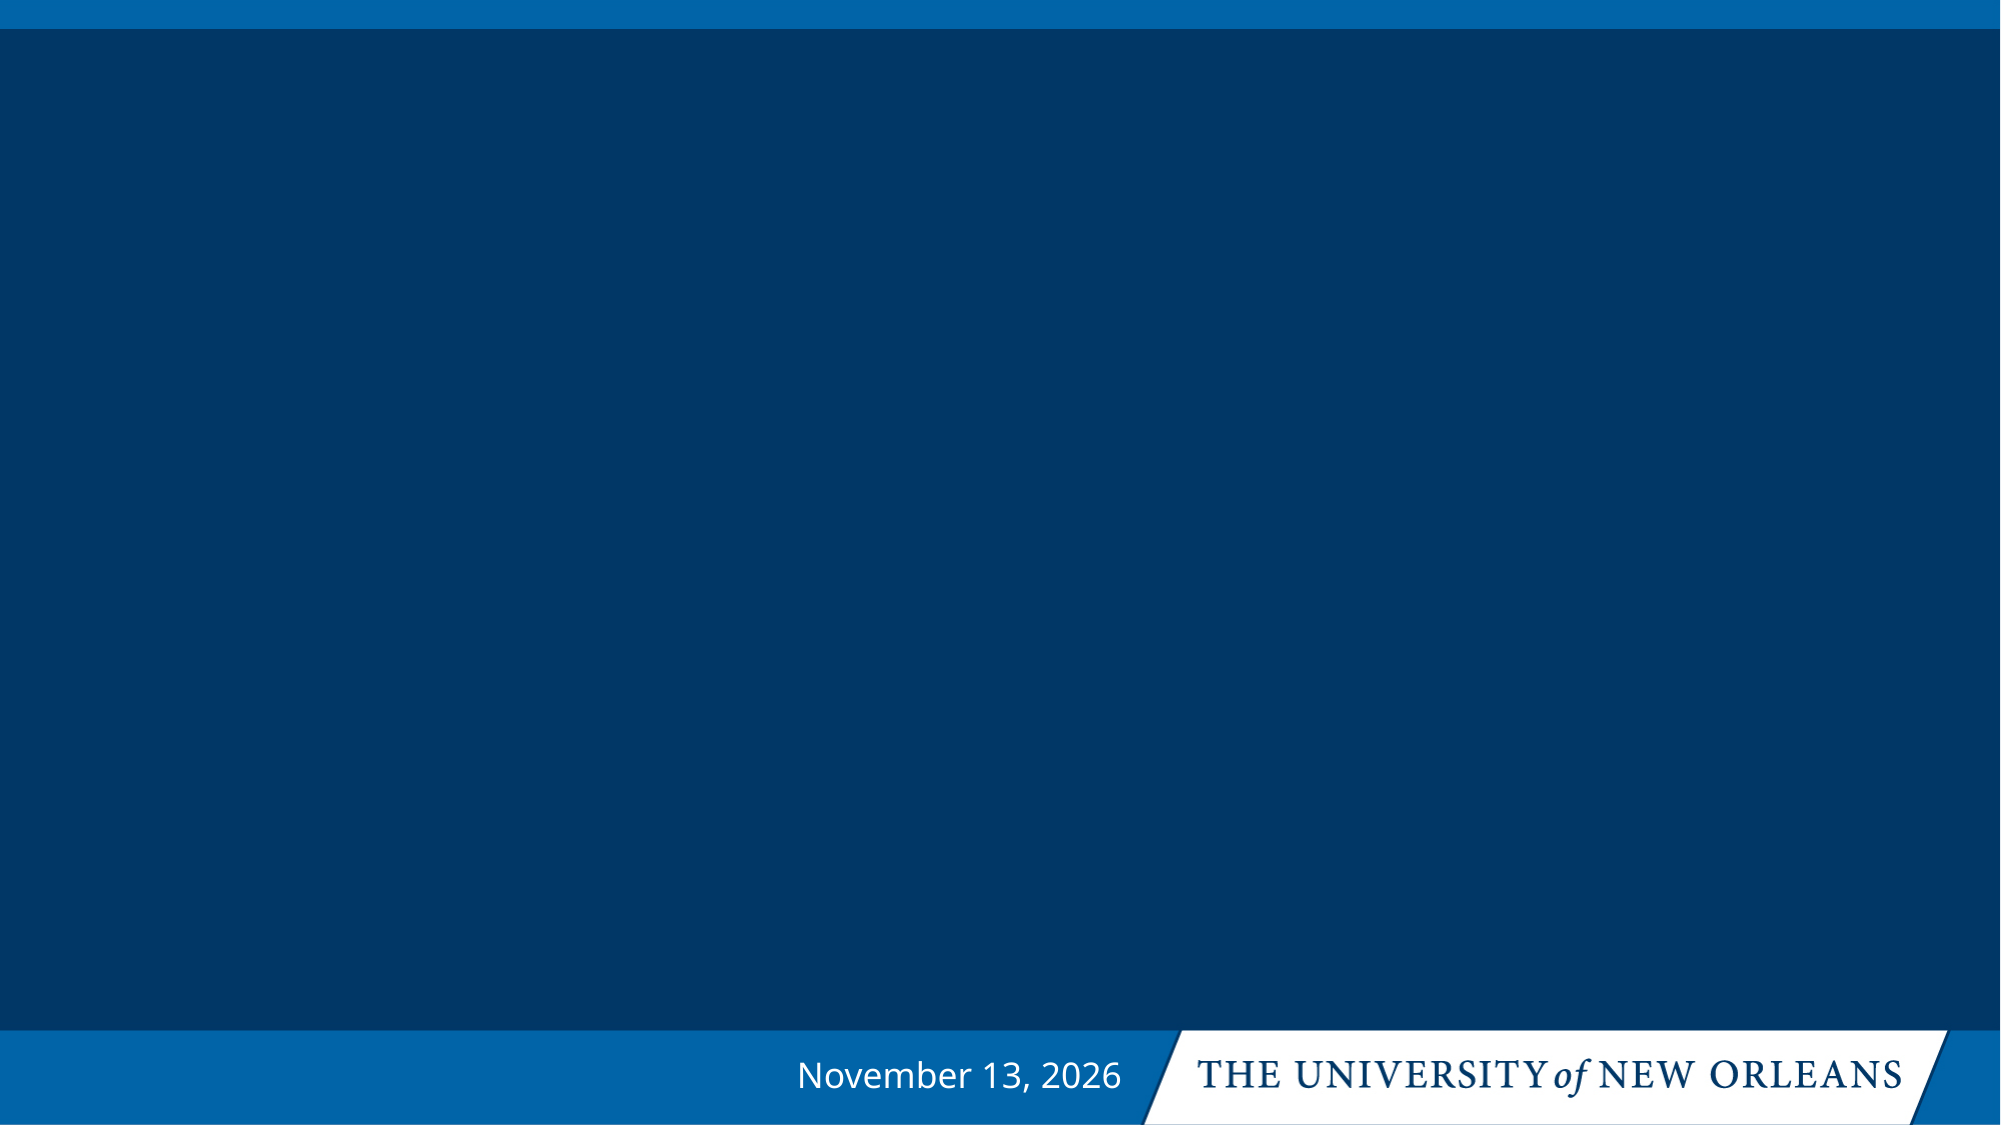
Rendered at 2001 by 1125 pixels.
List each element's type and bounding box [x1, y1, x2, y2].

slide_number [686, 1045, 1137, 1106]
picture [0, 0, 2001, 1125]
